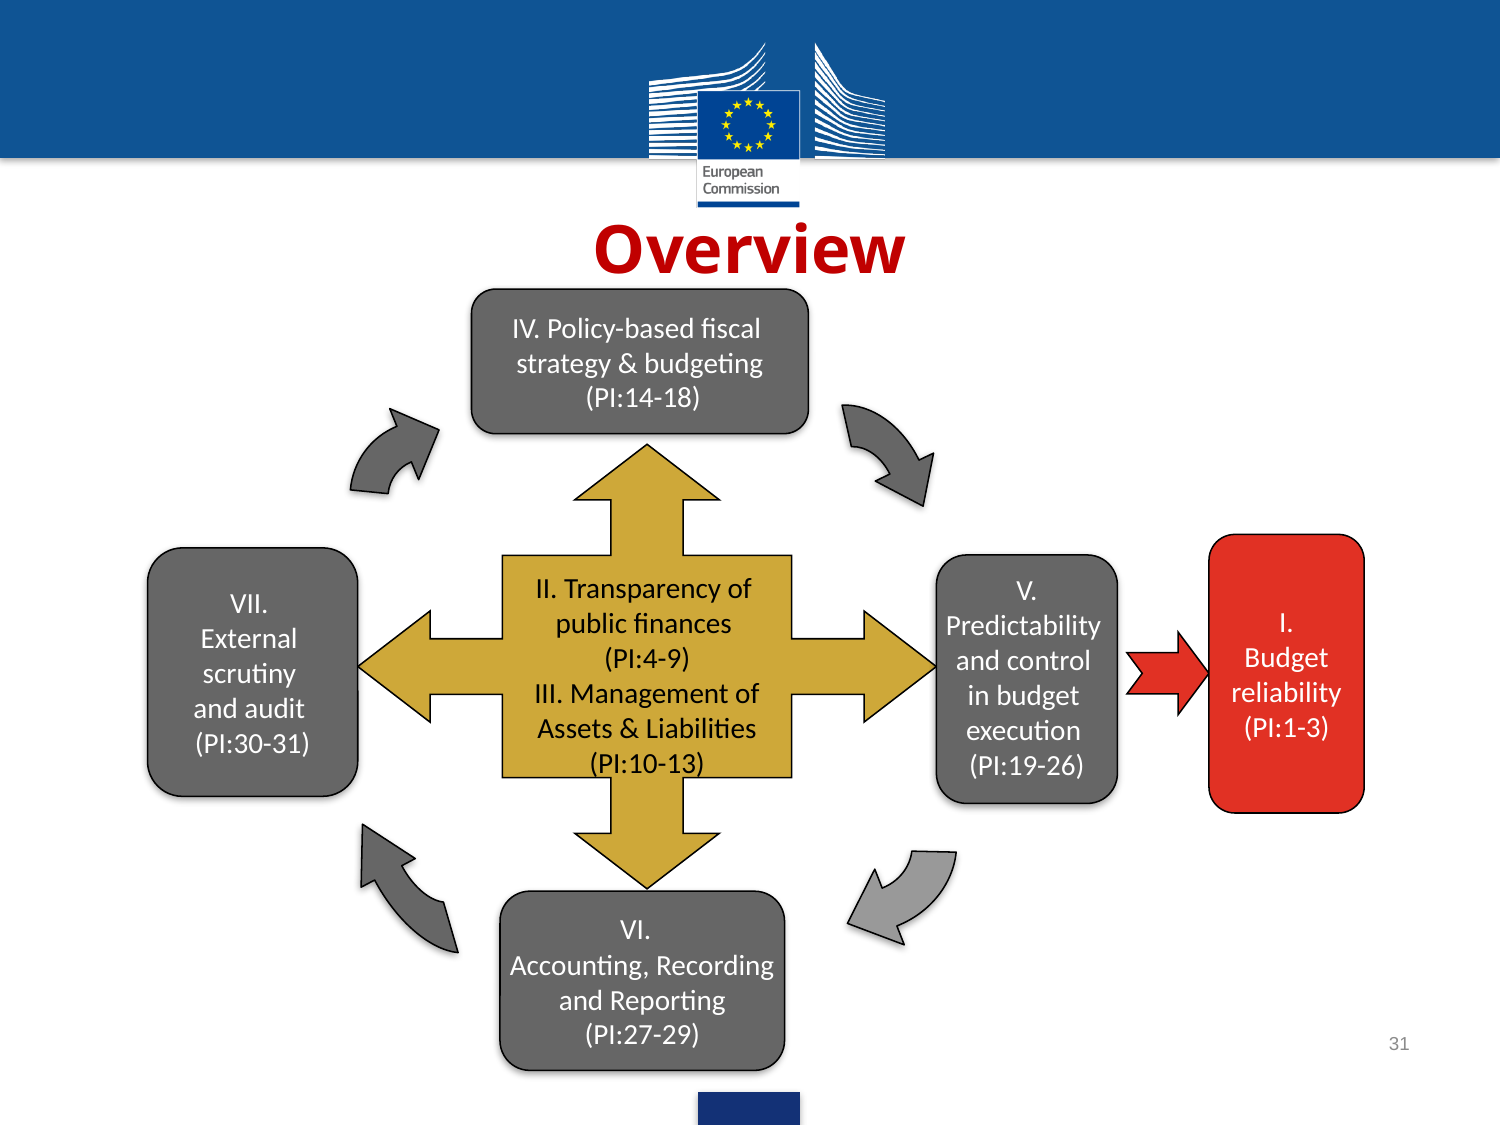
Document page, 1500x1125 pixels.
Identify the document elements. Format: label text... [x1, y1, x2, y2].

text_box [147, 288, 1365, 1071]
title Overview [0, 209, 1500, 284]
picture [649, 42, 885, 208]
slide_number 31 [1074, 1024, 1426, 1103]
